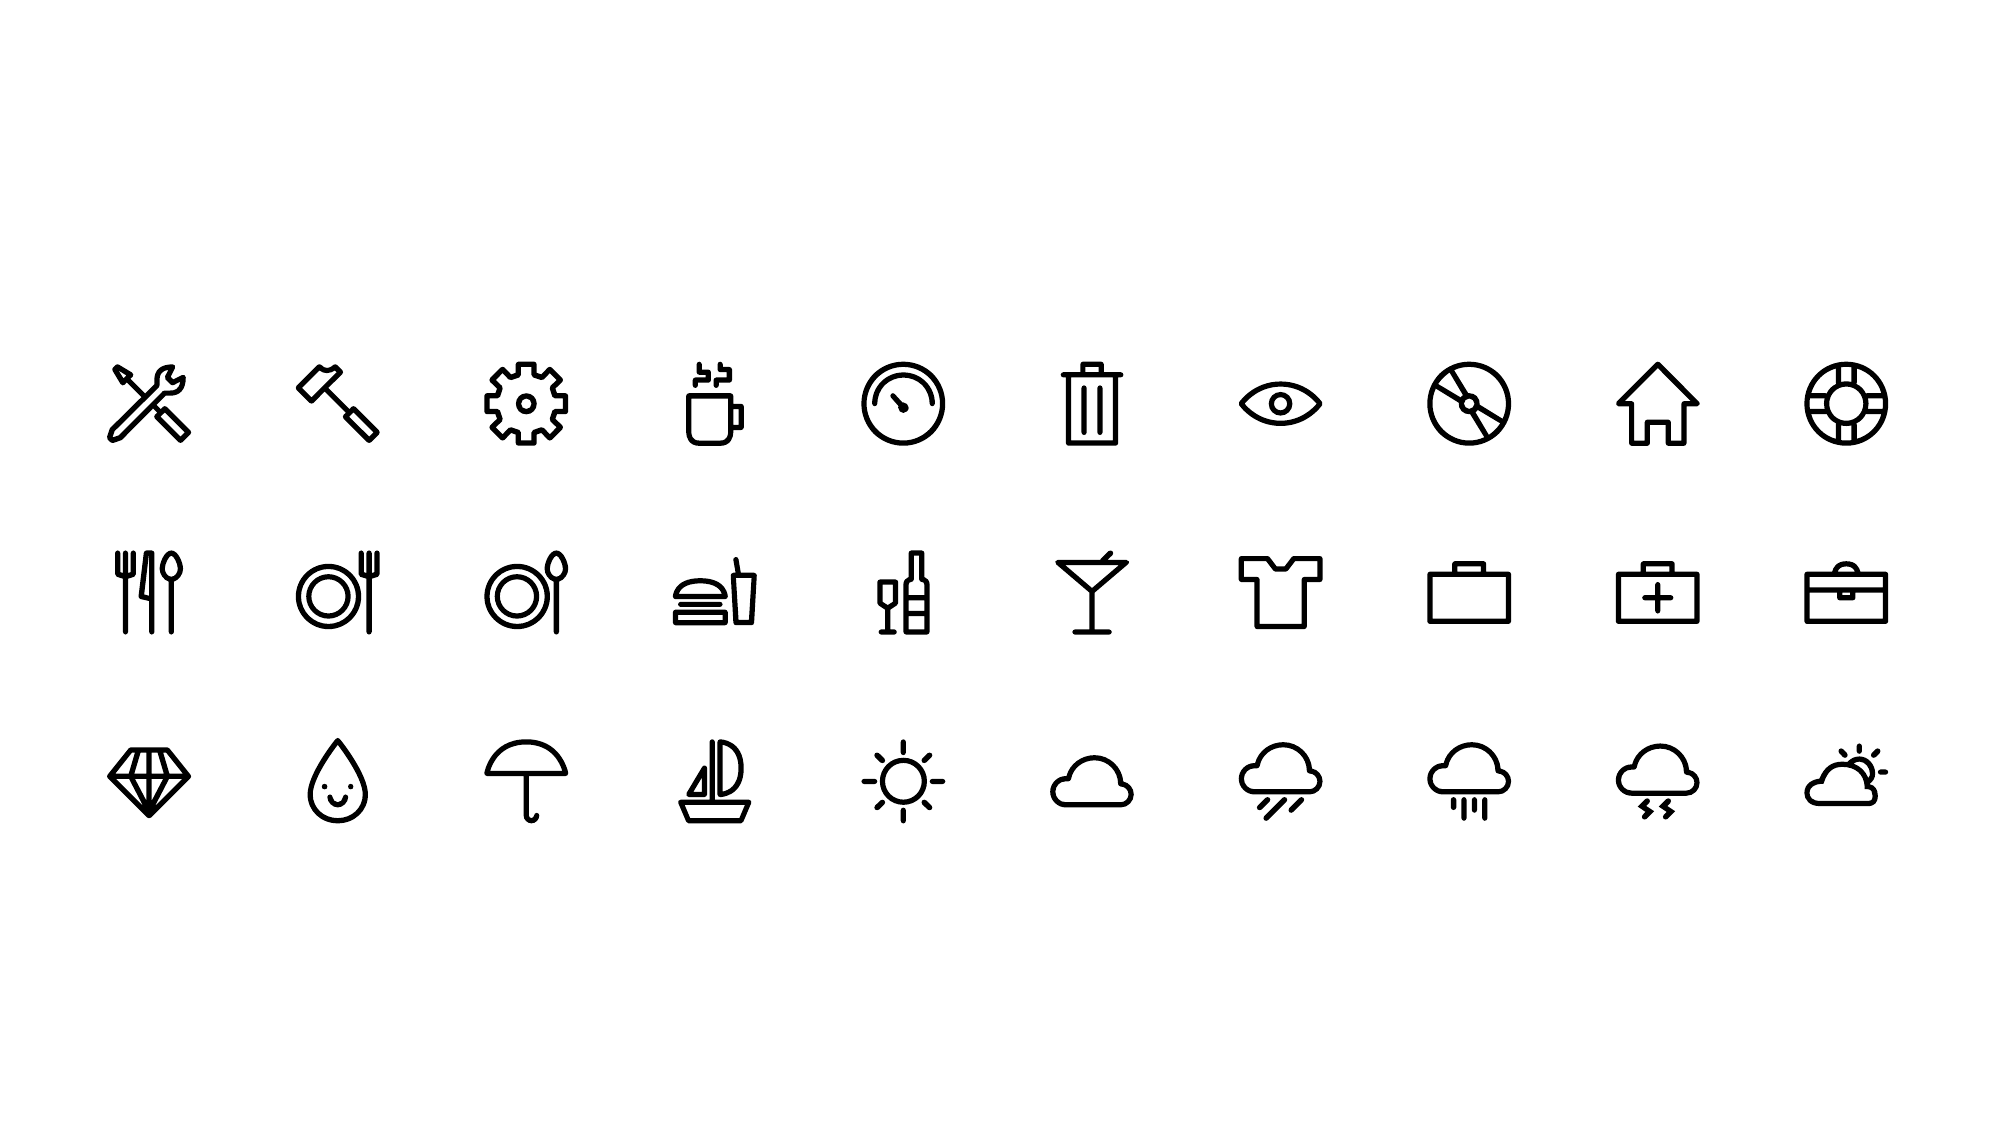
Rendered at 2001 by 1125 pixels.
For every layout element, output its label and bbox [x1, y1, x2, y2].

text_box [106, 361, 1889, 824]
